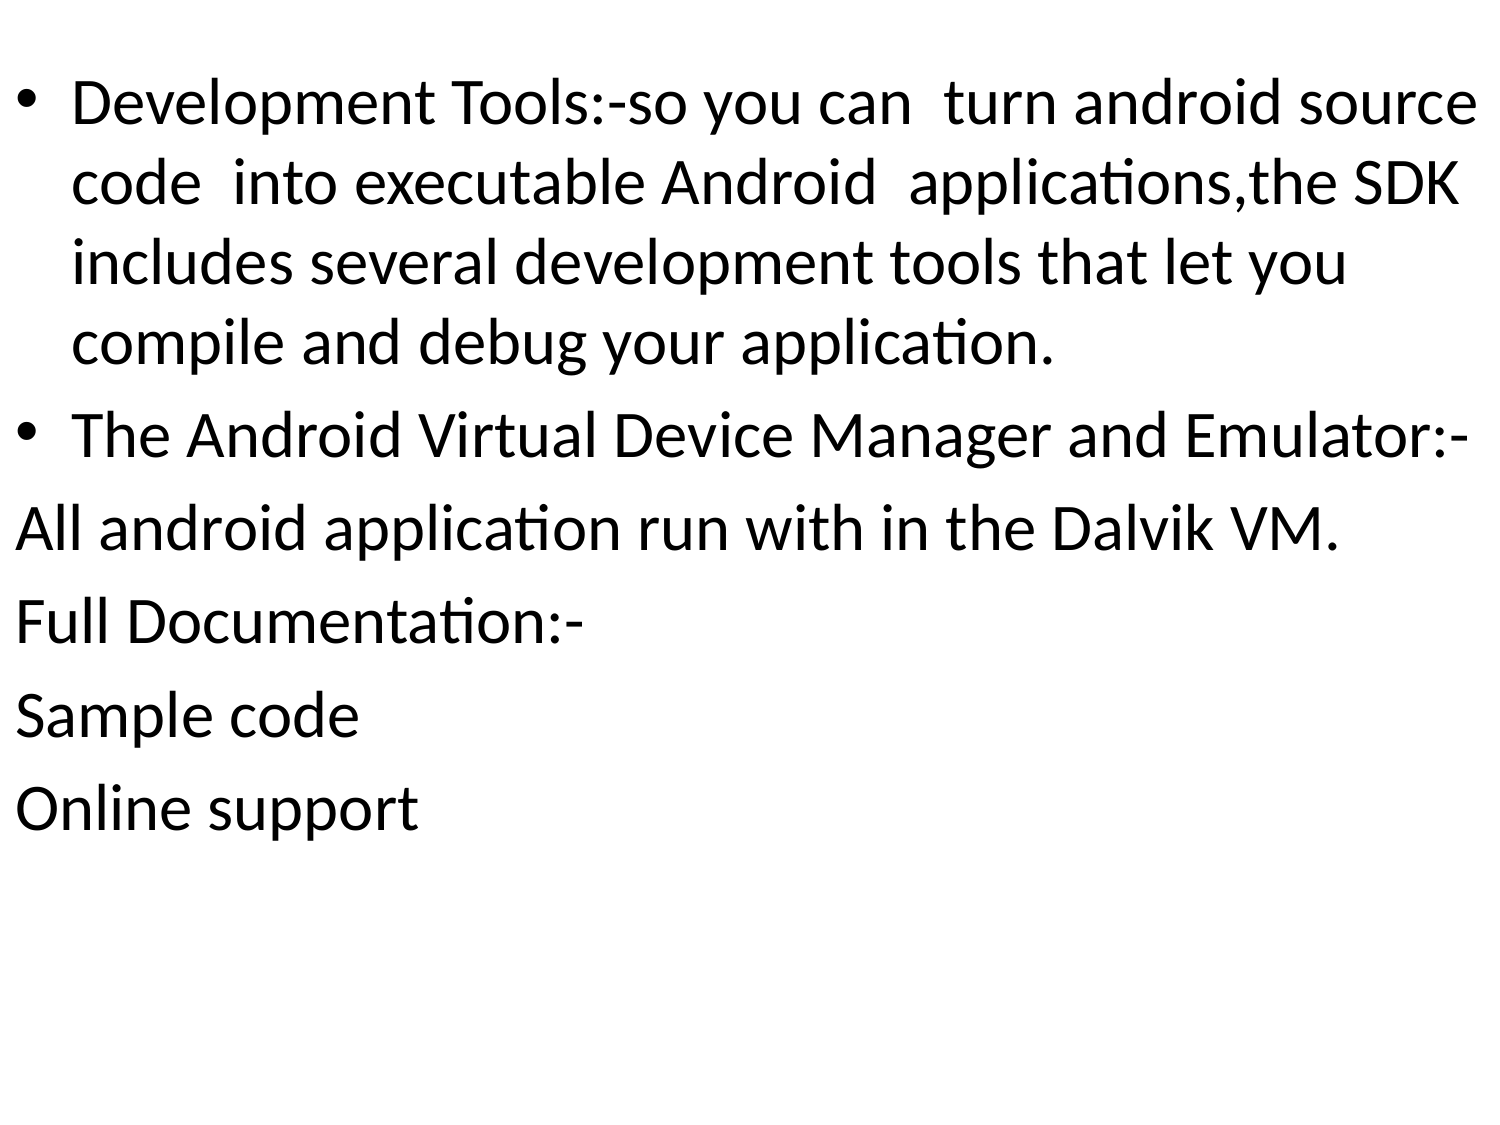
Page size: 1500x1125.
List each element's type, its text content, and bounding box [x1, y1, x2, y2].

list Development Tools:-so you can turn android source code into executable Android applications,the SDK includes several development tools that let you compile and debug your application. The Android Virtual Device Manager and Emulator:- All android application run with in the Dalvik VM. Full Documentation:- Sample code Online support [0, 50, 1500, 1088]
